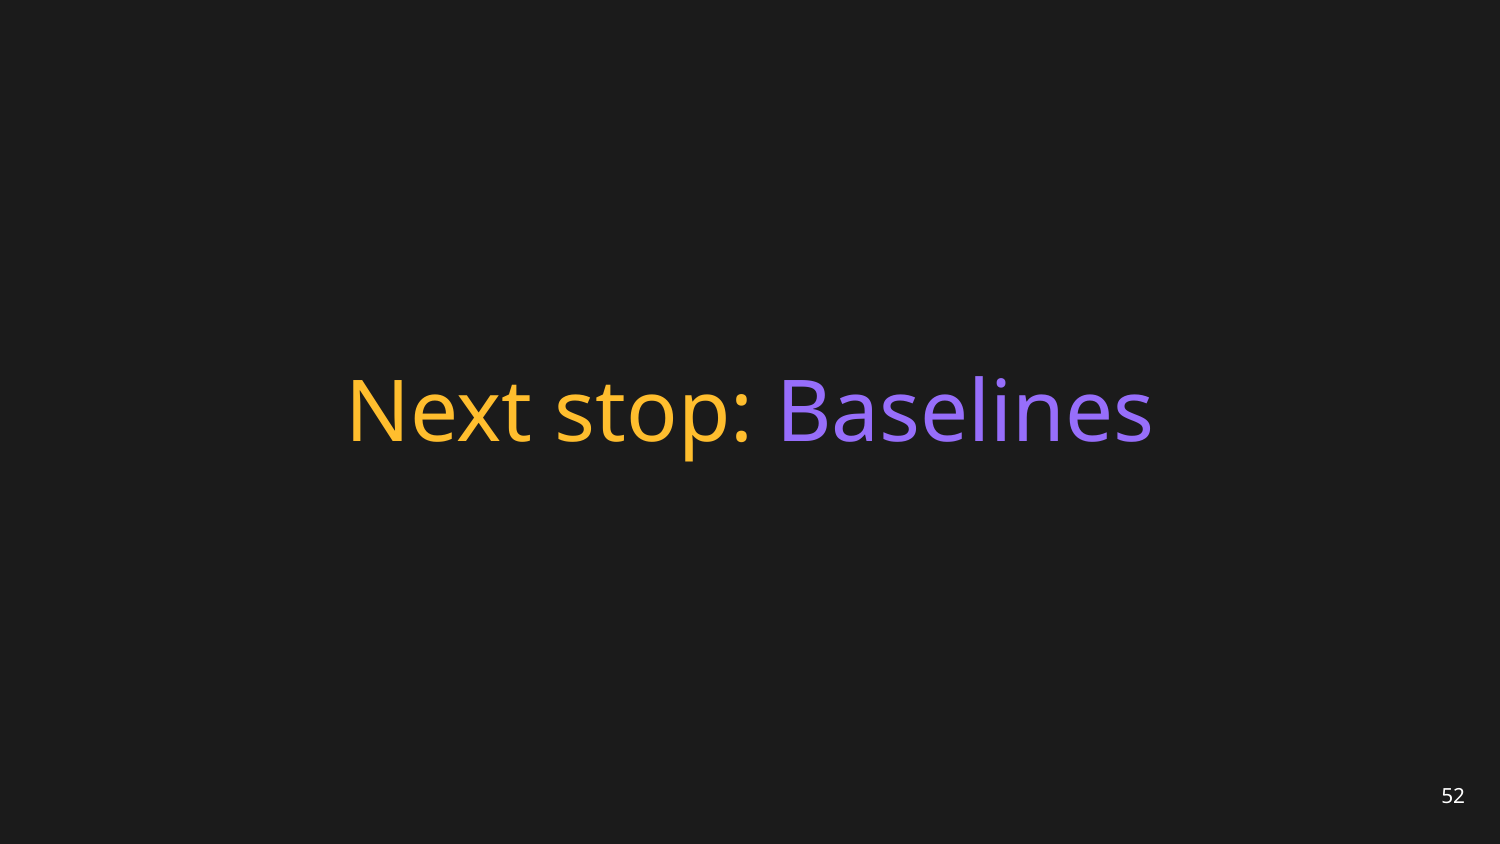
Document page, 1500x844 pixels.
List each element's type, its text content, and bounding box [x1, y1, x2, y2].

title Next stop: Baselines [51, 72, 1449, 753]
slide_number 52 [1389, 764, 1480, 830]
